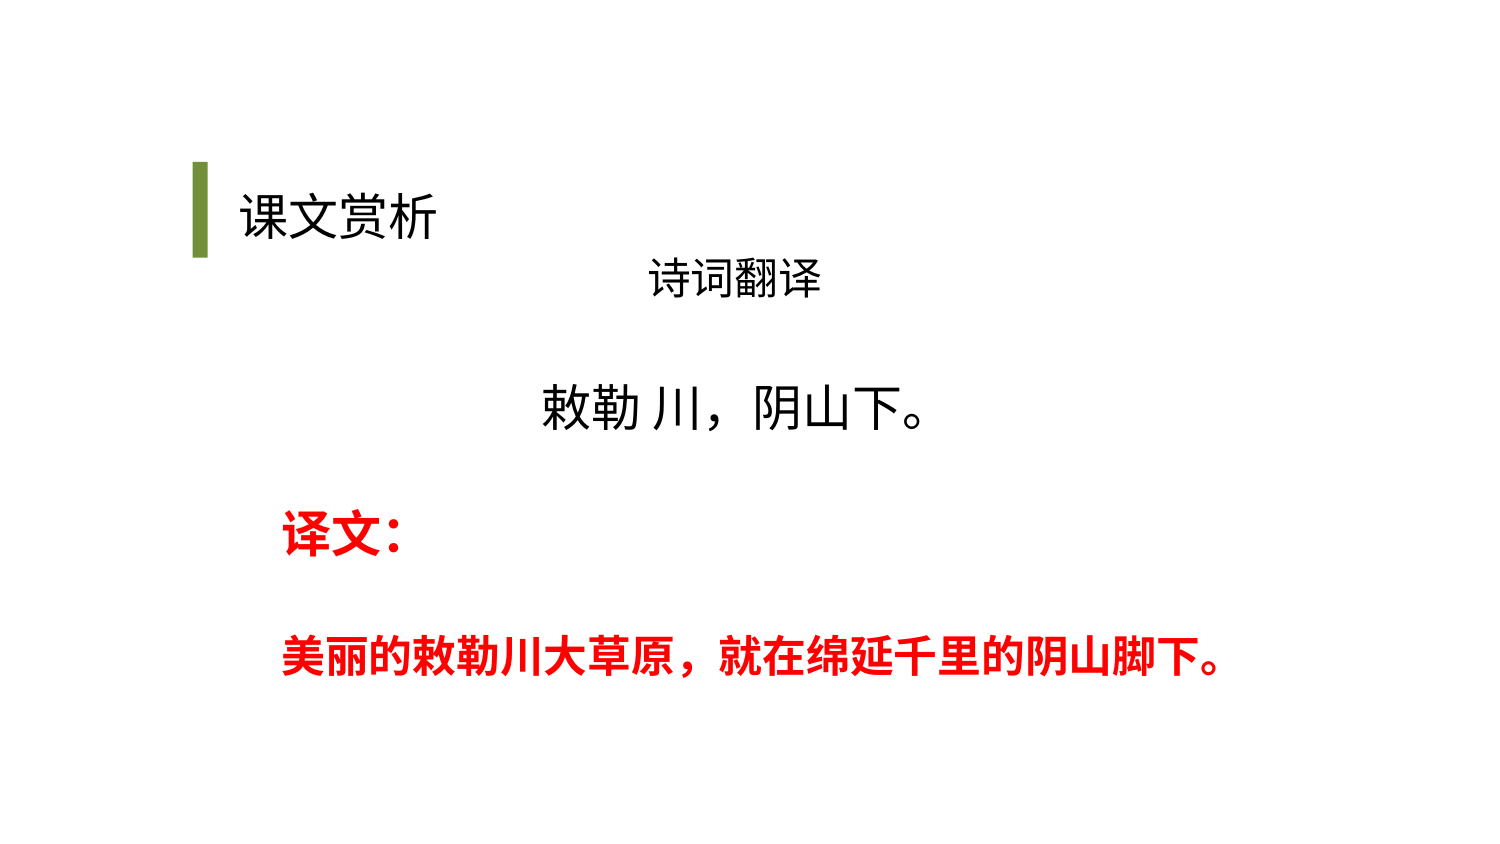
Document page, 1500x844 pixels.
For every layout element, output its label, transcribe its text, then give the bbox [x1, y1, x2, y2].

text_box 译文： 美丽的敕勒川大草原，就在绵延千里的阴山脚下。 [246, 496, 1254, 689]
text_box 课文赏析 [227, 167, 506, 251]
text_box 诗词翻译 [635, 251, 864, 350]
text_box [192, 161, 209, 259]
text_box 敕勒 川，阴山下。 [530, 370, 970, 442]
